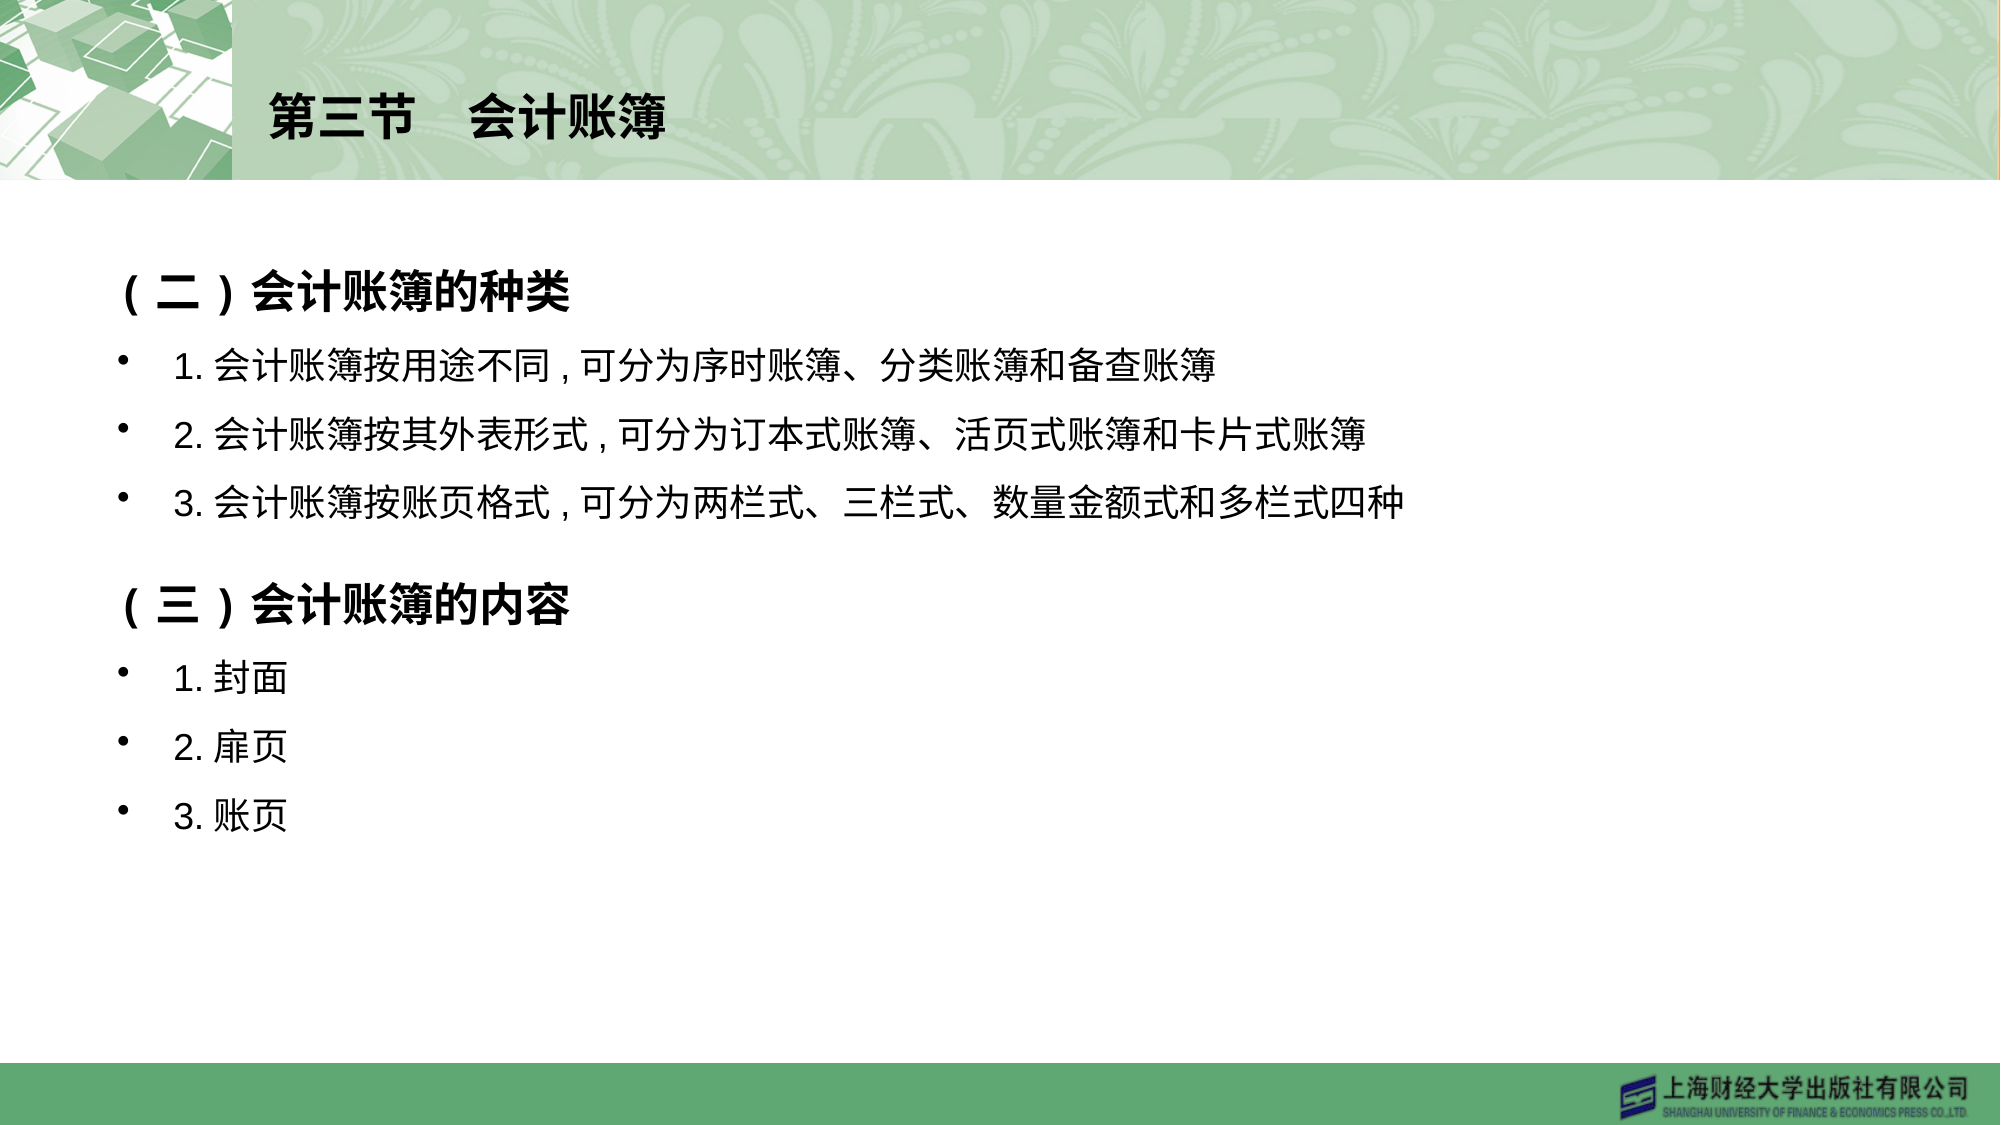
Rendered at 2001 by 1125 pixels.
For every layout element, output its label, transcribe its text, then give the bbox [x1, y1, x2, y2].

picture [0, 0, 2001, 1125]
title 第三节 会计账簿 [252, 64, 1609, 168]
list (二)会计账簿的种类 1.会计账簿按用途不同,可分为序时账簿、分类账簿和备查账簿 2.会计账簿按其外表形式,可分为订本式账簿、活页式账簿和卡片式账簿 3.会计账簿按账页格式,可分为两栏式、三栏式、数量金额式和多栏式四种 (三)会计账簿的内容 1.封面 2.扉页 3.账页 [102, 241, 1898, 1065]
